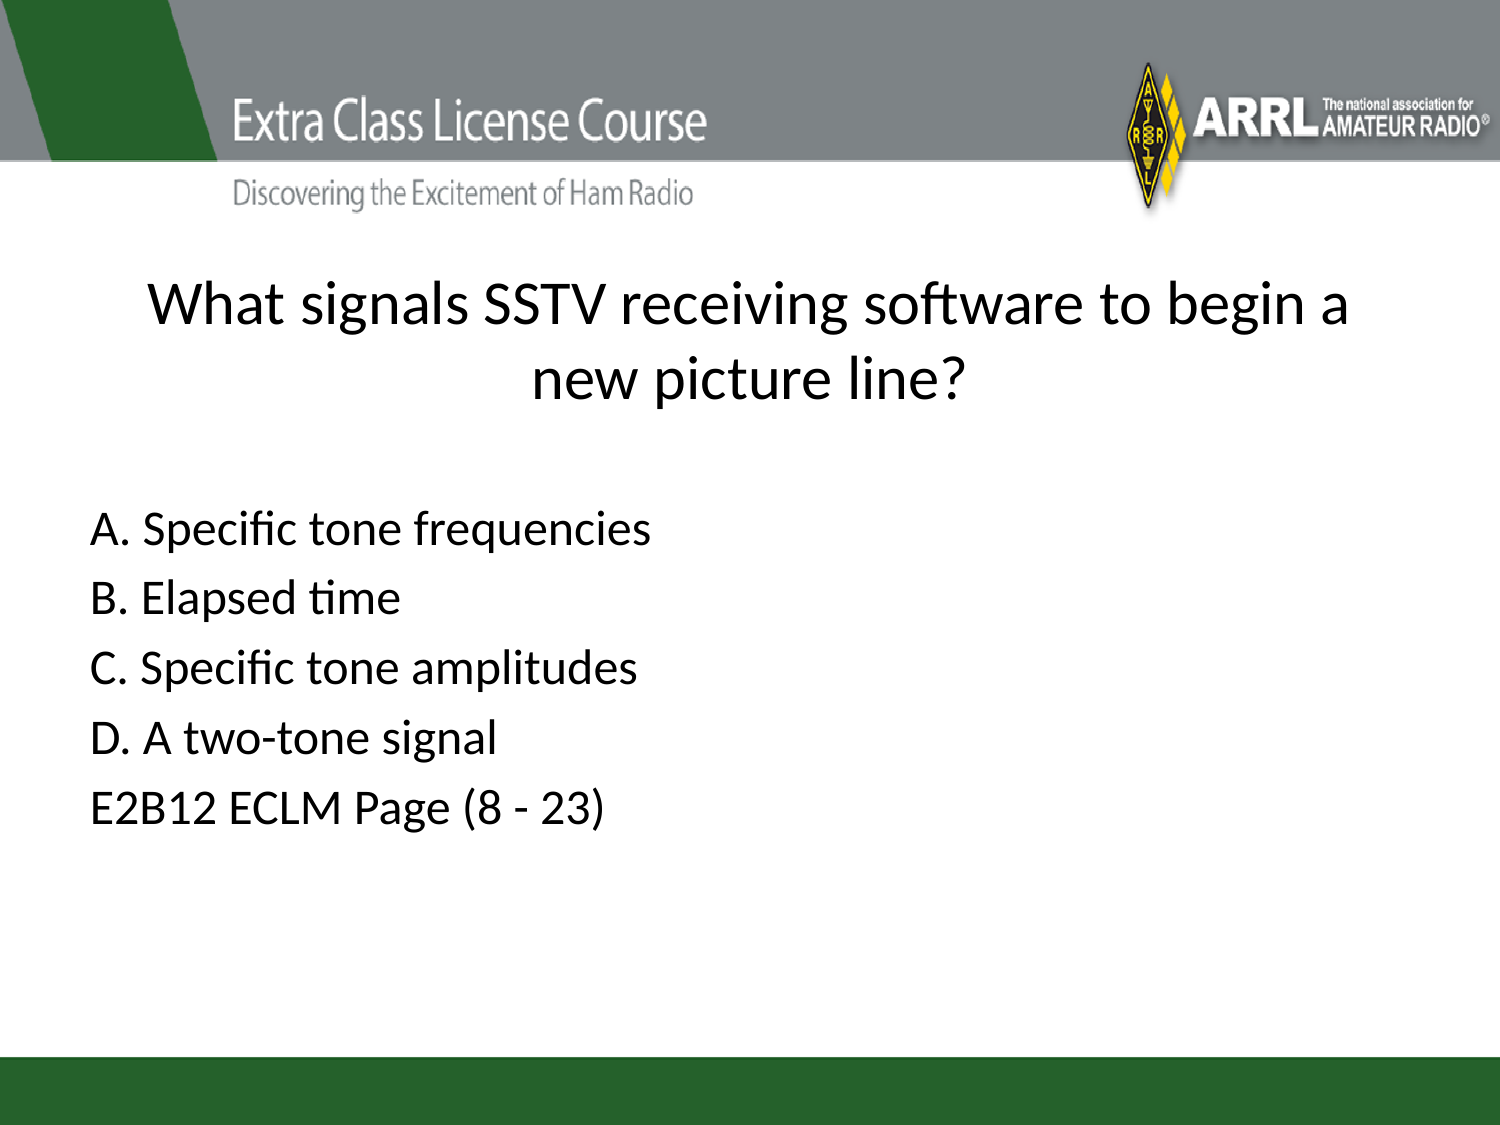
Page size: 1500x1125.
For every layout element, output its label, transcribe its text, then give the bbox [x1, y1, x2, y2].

list A. Specific tone frequencies B. Elapsed time C. Specific tone amplitudes D. A two-tone signal E2B12 ECLM Page (8 - 23) [75, 487, 1425, 1005]
picture [0, 0, 1500, 1125]
title What signals SSTV receiving software to begin a new picture line? [75, 254, 1425, 435]
